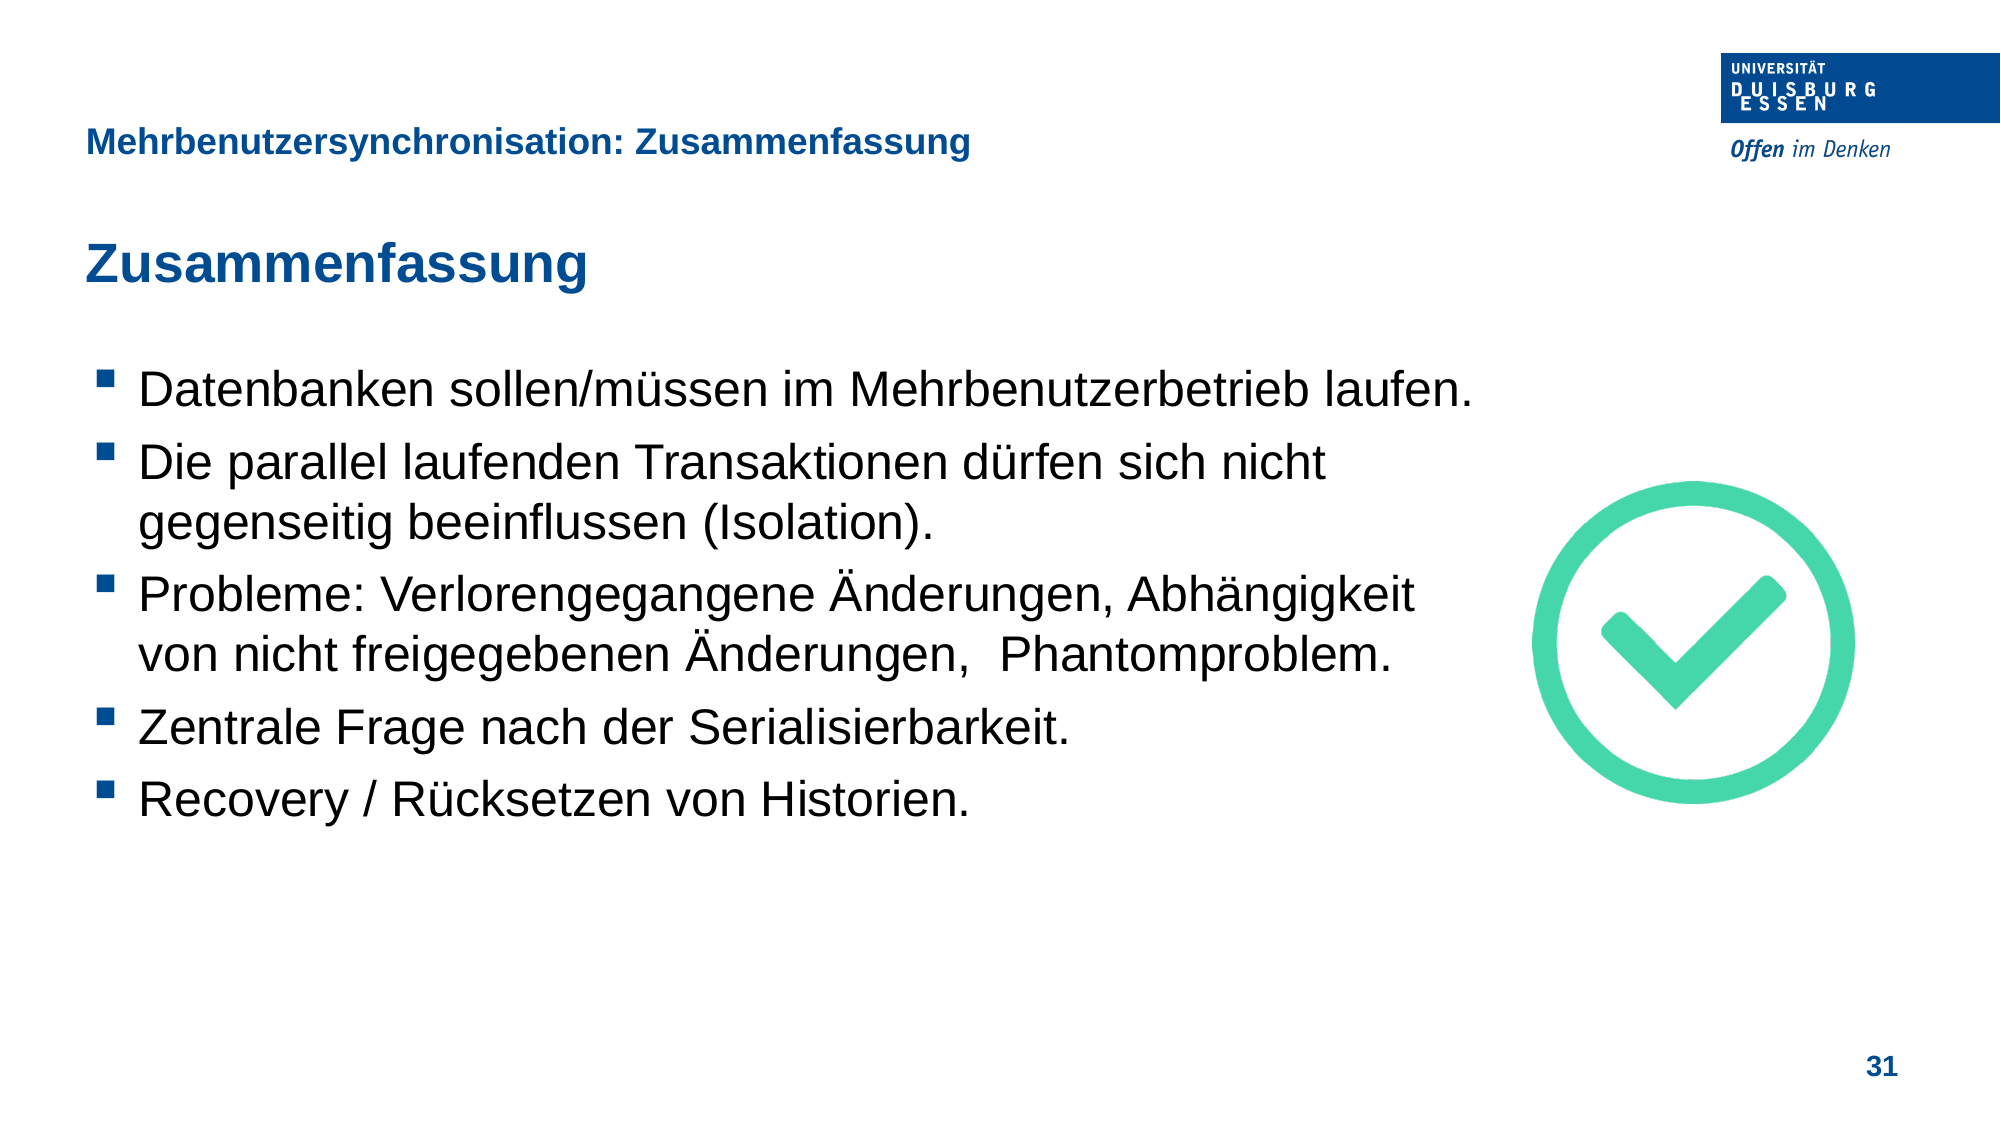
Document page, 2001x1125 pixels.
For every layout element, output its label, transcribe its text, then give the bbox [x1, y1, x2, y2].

slide_number 31 [1677, 1039, 1914, 1081]
picture [1532, 481, 1855, 804]
list Mehrbenutzersynchronisation: Zusammenfassung [85, 122, 1694, 163]
picture [1721, 53, 2000, 162]
list Datenbanken sollen/müssen im Mehrbenutzerbetrieb laufen. Die parallel laufenden Transaktionen dürfen sich nicht gegenseitig beeinflussen (Isolation). Probleme: Verlorengegangene Änderungen, Abhängigkeit von nicht freigegebenen Änderungen, Phantomproblem. Zentrale Frage nach der Serialisierbarkeit. Recovery / Rücksetzen von Historien. [85, 349, 1498, 987]
list Zusammenfassung [85, 227, 1694, 303]
